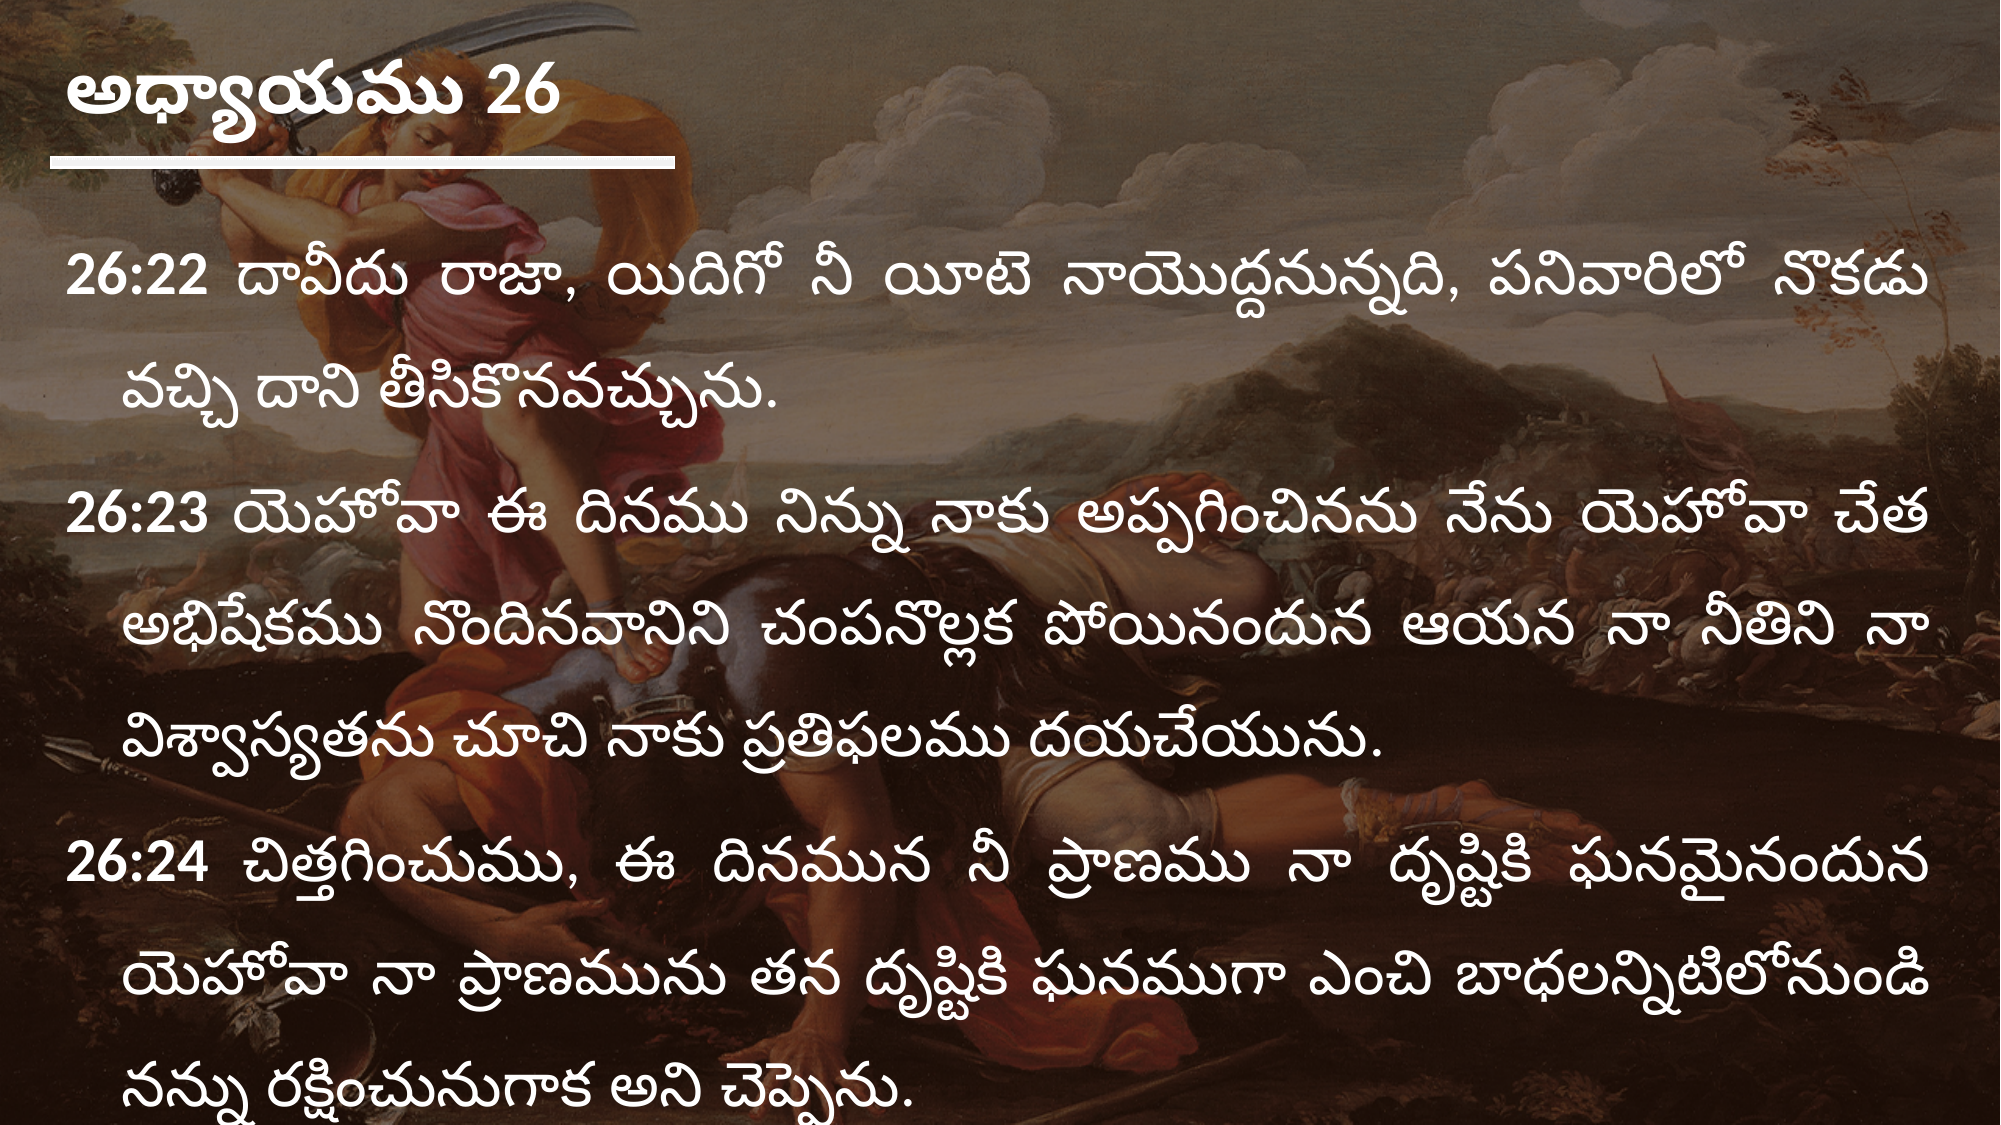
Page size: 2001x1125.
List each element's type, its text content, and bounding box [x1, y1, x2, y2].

title అధ్యాయము 26 [50, 0, 1925, 167]
list 26:22 దావీదు రాజా, యిదిగో నీ యీటె నాయొద్దనున్నది, పనివారిలో నొకడు వచ్చి దాని తీసికొనవచ్చును. 26:23 యెహోవా ఈ దినము నిన్ను నాకు అప్పగించినను నేను యెహోవా చేత అభిషేకము నొందినవానిని చంపనొల్లక పోయినందున ఆయన నా నీతిని నా విశ్వాస్యతను చూచి నాకు ప్రతిఫలము దయచేయును. 26:24 చిత్తగించుము, ఈ దినమున నీ ప్రాణము నా దృష్టికి ఘనమైనందున యెహోవా నా ప్రాణమును తన దృష్టికి ఘనముగా ఎంచి బాధలన్నిటిలోనుండి నన్ను రక్షించునుగాక అని చెప్పెను. [50, 187, 1946, 1063]
picture [0, 0, 2000, 1125]
